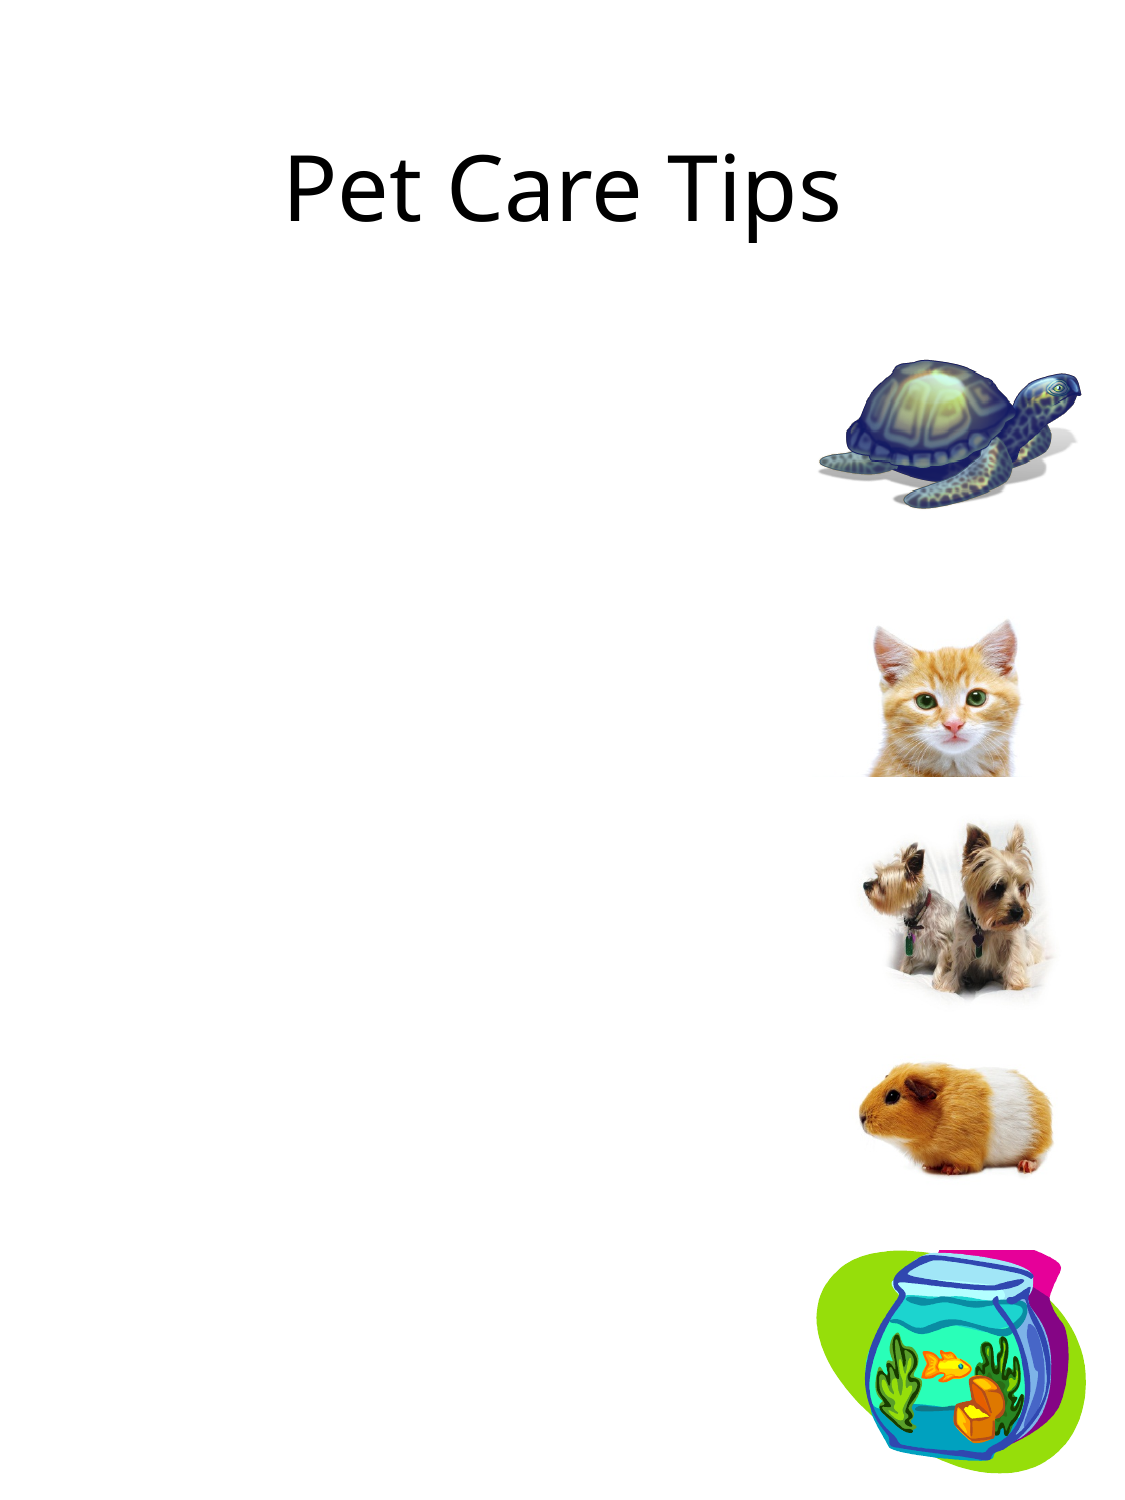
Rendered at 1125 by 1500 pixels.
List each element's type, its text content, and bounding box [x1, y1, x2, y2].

picture [812, 808, 1091, 1479]
picture [812, 616, 1056, 777]
title Pet Care Tips [56, 60, 1069, 310]
picture [812, 283, 1086, 581]
